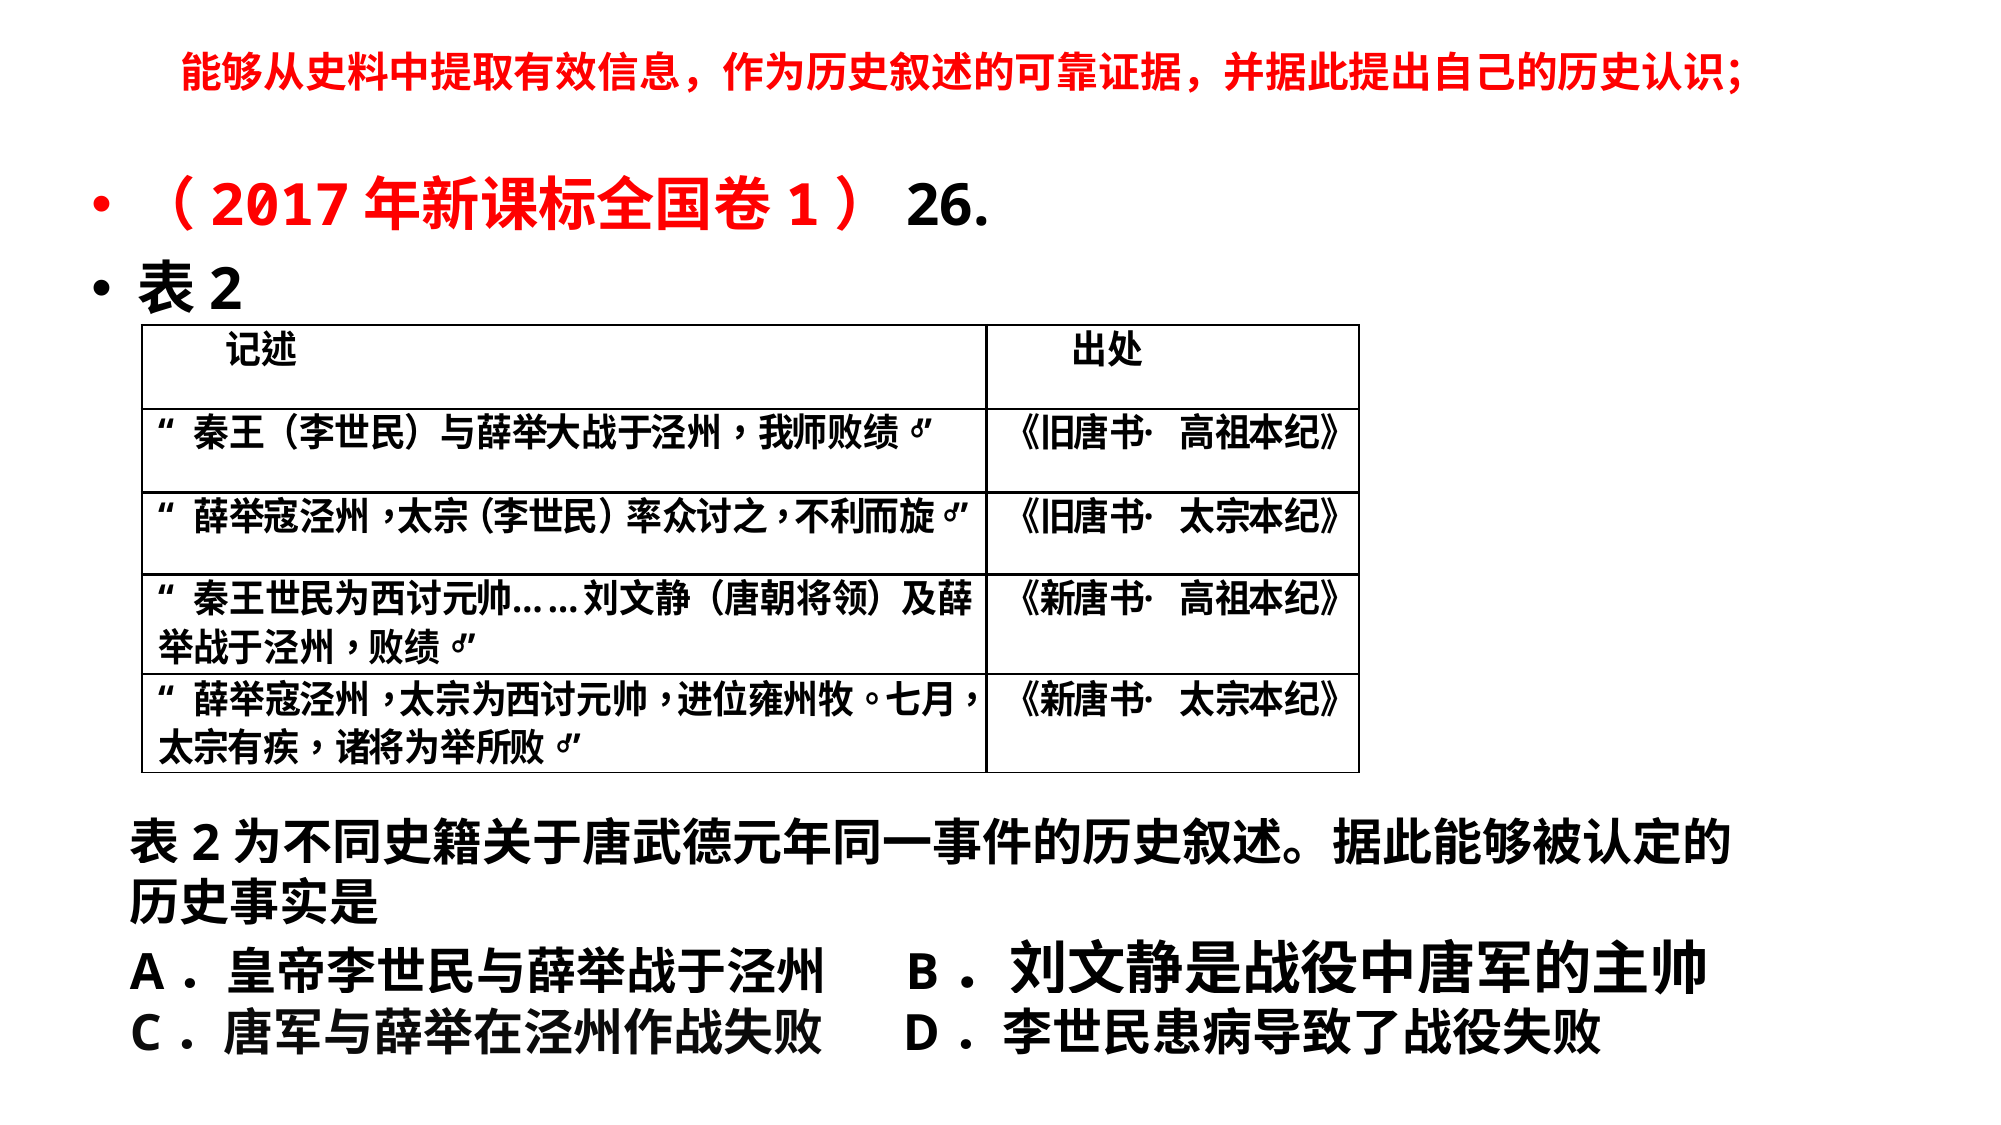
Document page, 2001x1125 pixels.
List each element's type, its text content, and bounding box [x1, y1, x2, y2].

list （2017年新课标全国卷1）26. 表2 [76, 77, 1877, 975]
picture [91, 279, 1761, 773]
text_box 能够从史料中提取有效信息，作为历史叙述的可靠证据，并据此提出自己的历史认识； [165, 38, 1782, 104]
text_box 表2为不同史籍关于唐武德元年同一事件的历史叙述。据此能够被认定的历史事实是 A．皇帝李世民与薛举战于泾州 B．刘文静是战役中唐军的主帅 C．唐军与薛举在泾州作战失败 D．李世民患病导致了战役失败 [114, 775, 1784, 1069]
